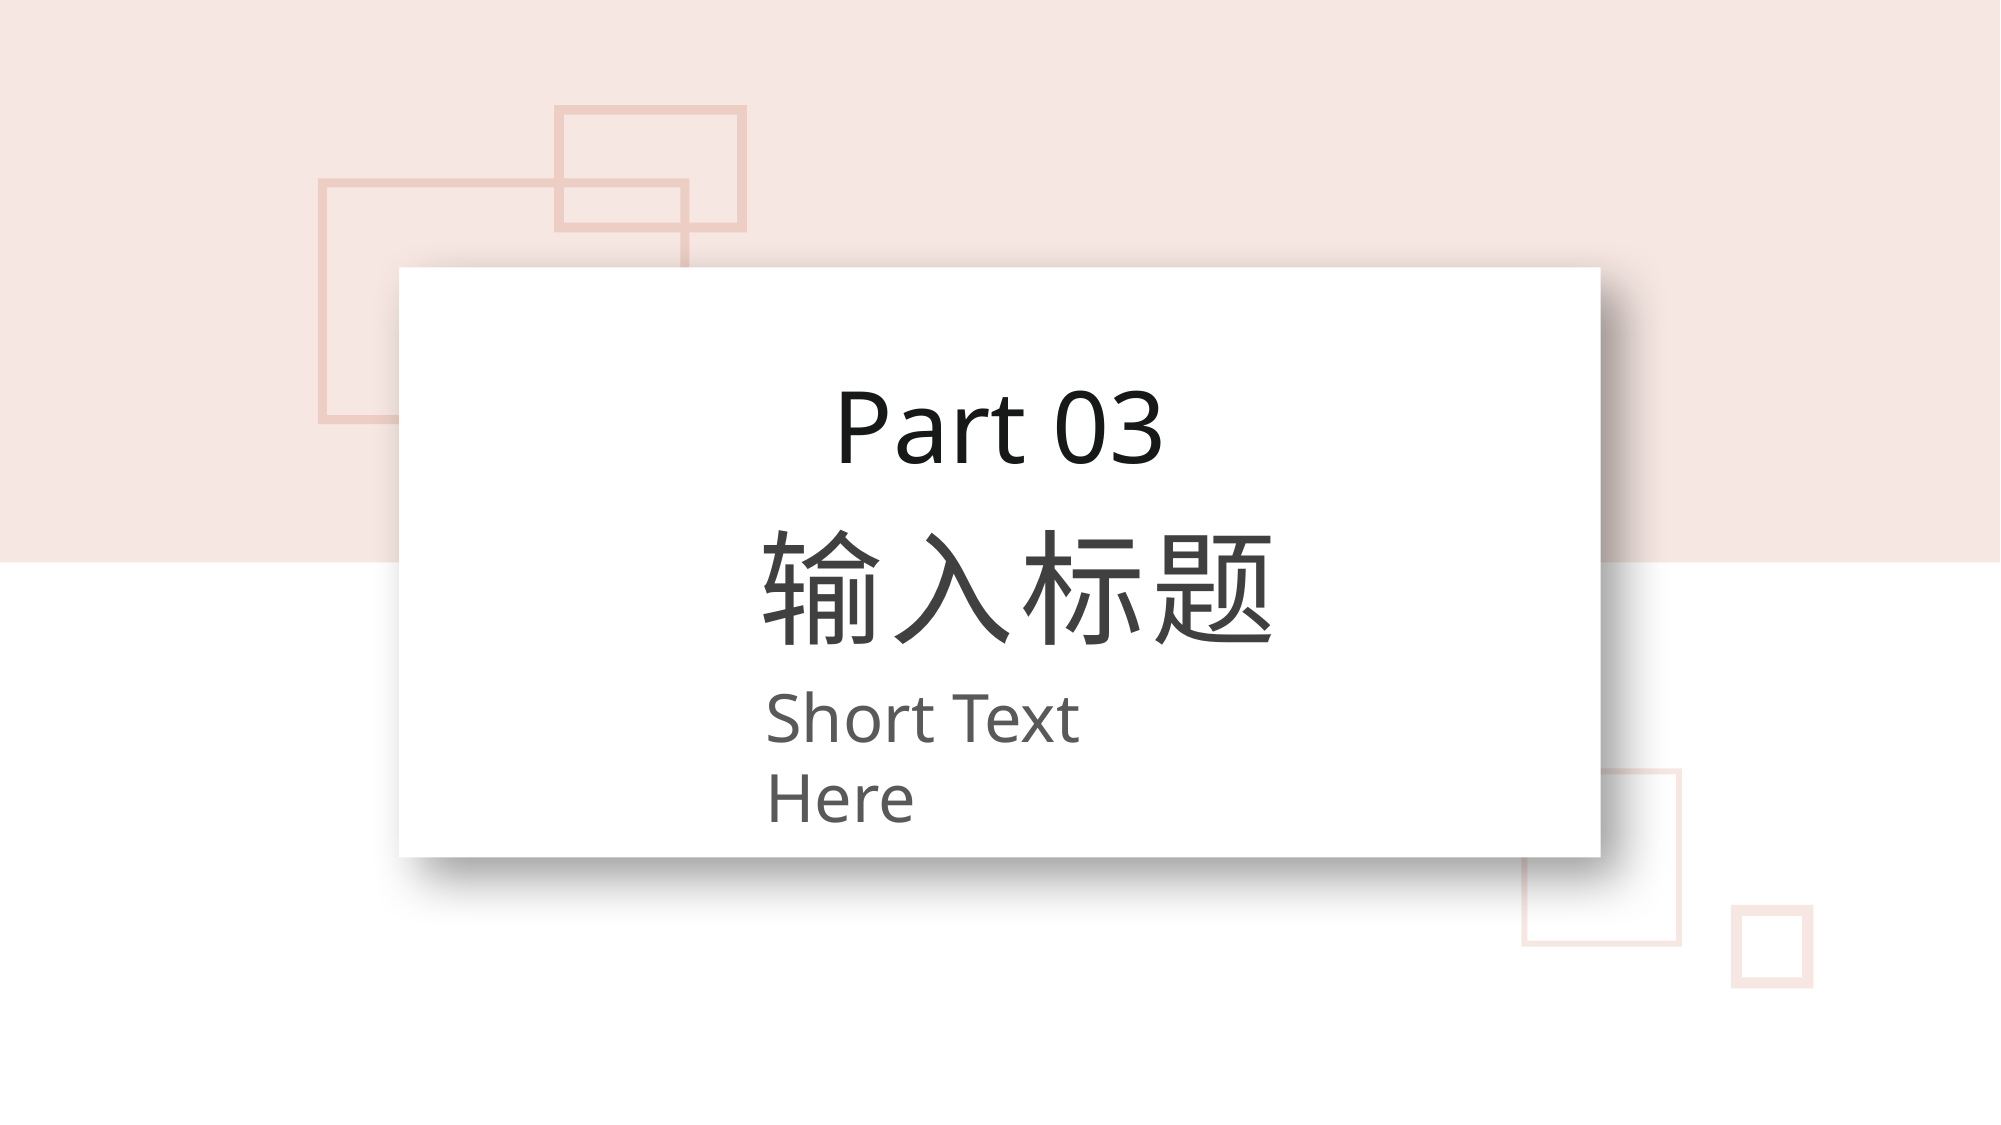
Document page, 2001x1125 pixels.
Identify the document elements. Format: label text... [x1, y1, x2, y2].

text_box [1730, 904, 1814, 989]
text_box [317, 177, 553, 425]
text_box [679, 233, 690, 255]
text_box [565, 177, 690, 222]
text_box Part 03 [746, 356, 1254, 491]
text_box [0, 0, 2000, 563]
text_box 输入标题 [689, 503, 1347, 669]
text_box [553, 104, 748, 233]
text_box Short Text Here [750, 668, 1257, 843]
text_box [1520, 767, 1683, 948]
text_box [398, 266, 1602, 858]
